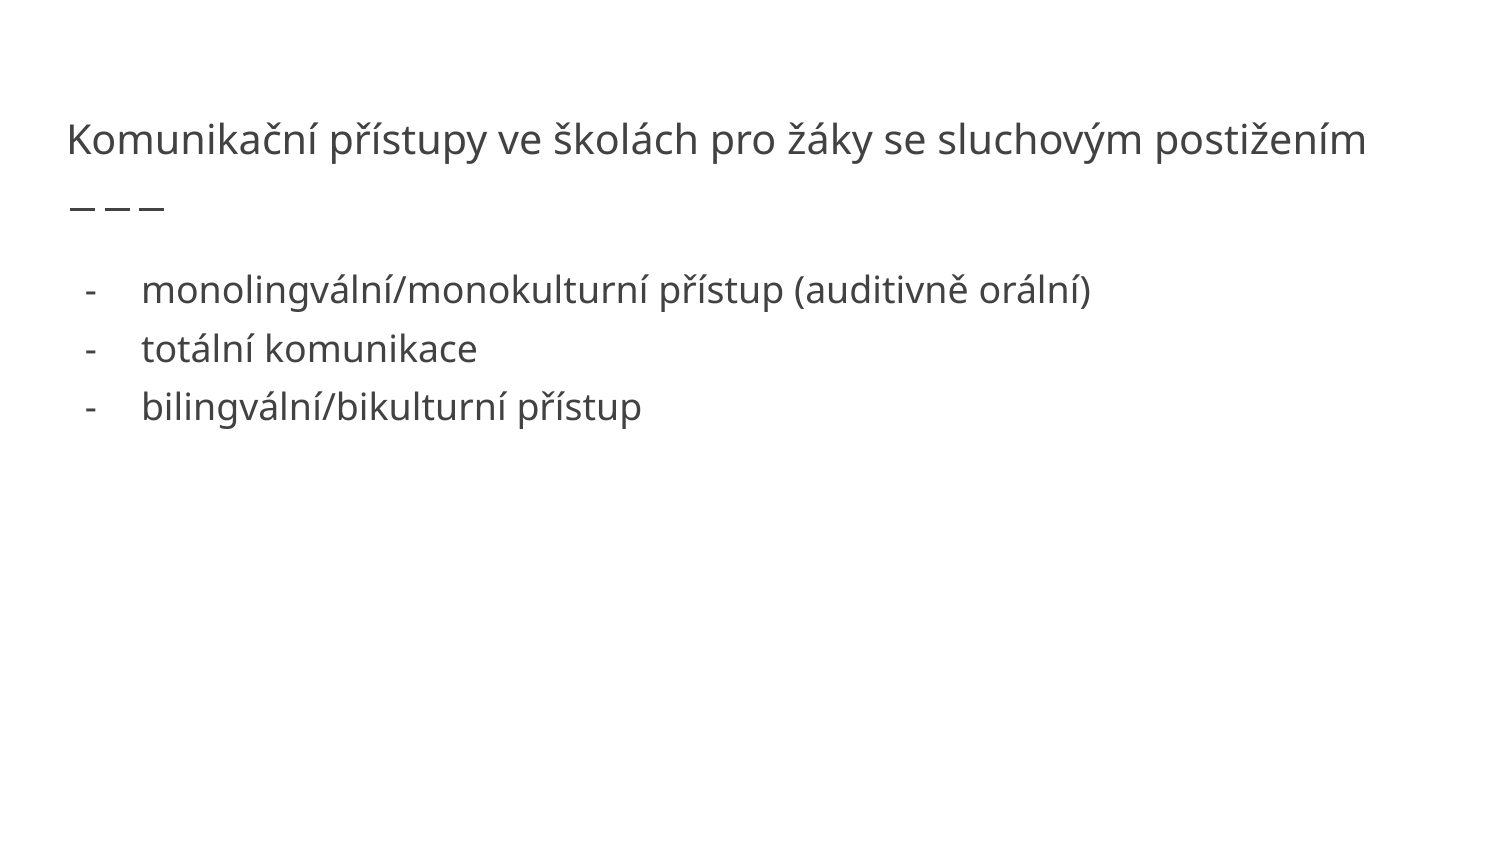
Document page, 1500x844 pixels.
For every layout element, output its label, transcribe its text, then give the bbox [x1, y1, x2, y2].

title Komunikační přístupy ve školách pro žáky se sluchovým postižením [51, 61, 1449, 182]
list monolingvální/monokulturní přístup (auditivně orální) totální komunikace bilingvální/bikulturní přístup [51, 240, 1449, 750]
